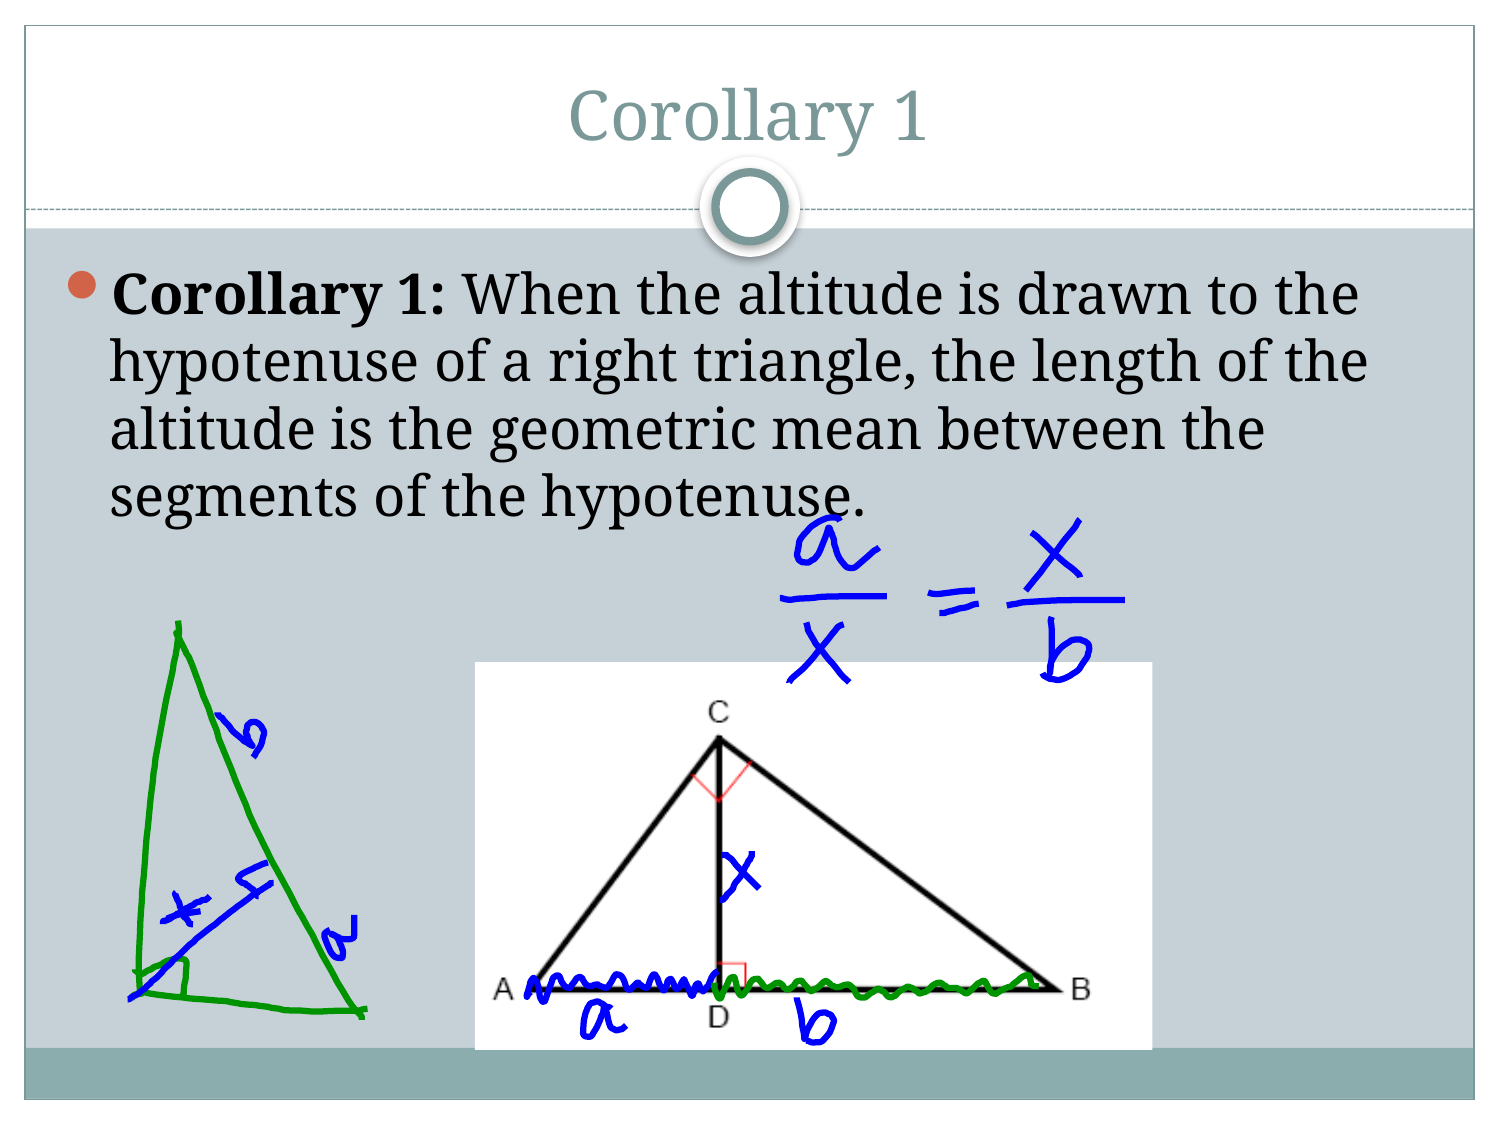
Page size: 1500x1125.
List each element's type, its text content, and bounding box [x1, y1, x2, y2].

text_box [927, 589, 975, 595]
text_box [1006, 599, 1125, 607]
text_box [939, 602, 979, 614]
text_box [176, 620, 180, 636]
text_box [138, 975, 143, 990]
text_box [181, 911, 194, 926]
text_box [323, 914, 356, 959]
text_box [821, 647, 833, 659]
text_box [805, 622, 822, 648]
text_box [131, 991, 355, 1013]
text_box [779, 595, 887, 601]
text_box [796, 516, 880, 569]
text_box [174, 891, 185, 911]
text_box [1055, 554, 1081, 578]
text_box [162, 895, 211, 925]
text_box [357, 1007, 368, 1012]
text_box [1044, 616, 1090, 659]
text_box [134, 958, 173, 980]
text_box [260, 882, 274, 895]
text_box [237, 861, 269, 897]
list Corollary 1: When the altitude is drawn to the hypotenuse of a right triangle, the length of the altitude is the geometric mean between the segments of the hypotenuse. [49, 250, 1445, 1001]
text_box [154, 957, 188, 1000]
text_box [216, 712, 265, 758]
title Corollary 1 [49, 37, 1450, 162]
text_box [188, 910, 201, 914]
text_box [175, 632, 363, 1020]
text_box [810, 623, 844, 659]
picture [474, 662, 1153, 1051]
text_box [127, 893, 257, 1001]
text_box [1025, 518, 1081, 592]
text_box [137, 637, 179, 973]
